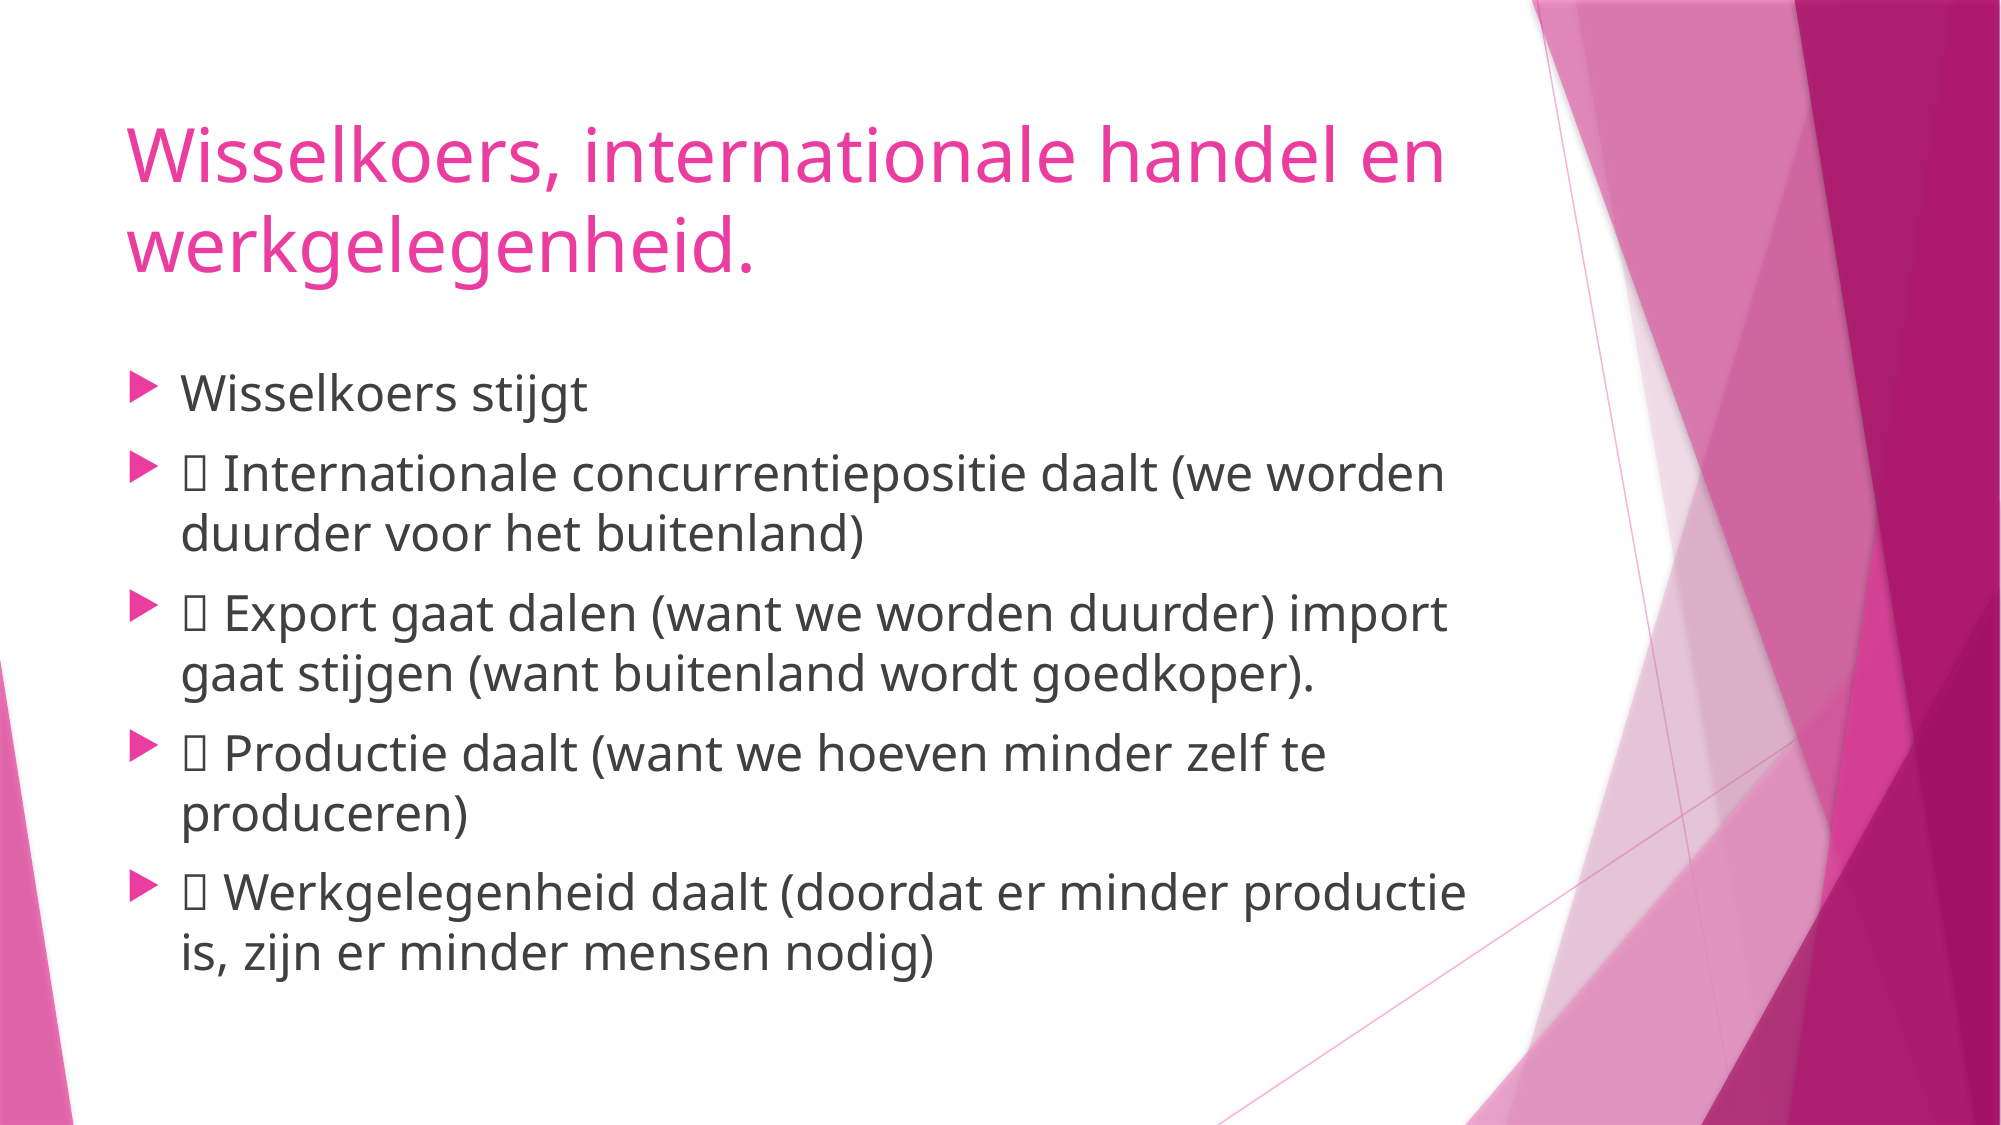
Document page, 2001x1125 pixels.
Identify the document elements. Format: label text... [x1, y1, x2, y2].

list Wisselkoers stijgt  Internationale concurrentiepositie daalt (we worden duurder voor het buitenland)  Export gaat dalen (want we worden duurder) import gaat stijgen (want buitenland wordt goedkoper).  Productie daalt (want we hoeven minder zelf te produceren)  Werkgelegenheid daalt (doordat er minder productie is, zijn er minder mensen nodig) [111, 354, 1522, 992]
title Wisselkoers, internationale handel en werkgelegenheid. [111, 99, 1522, 317]
